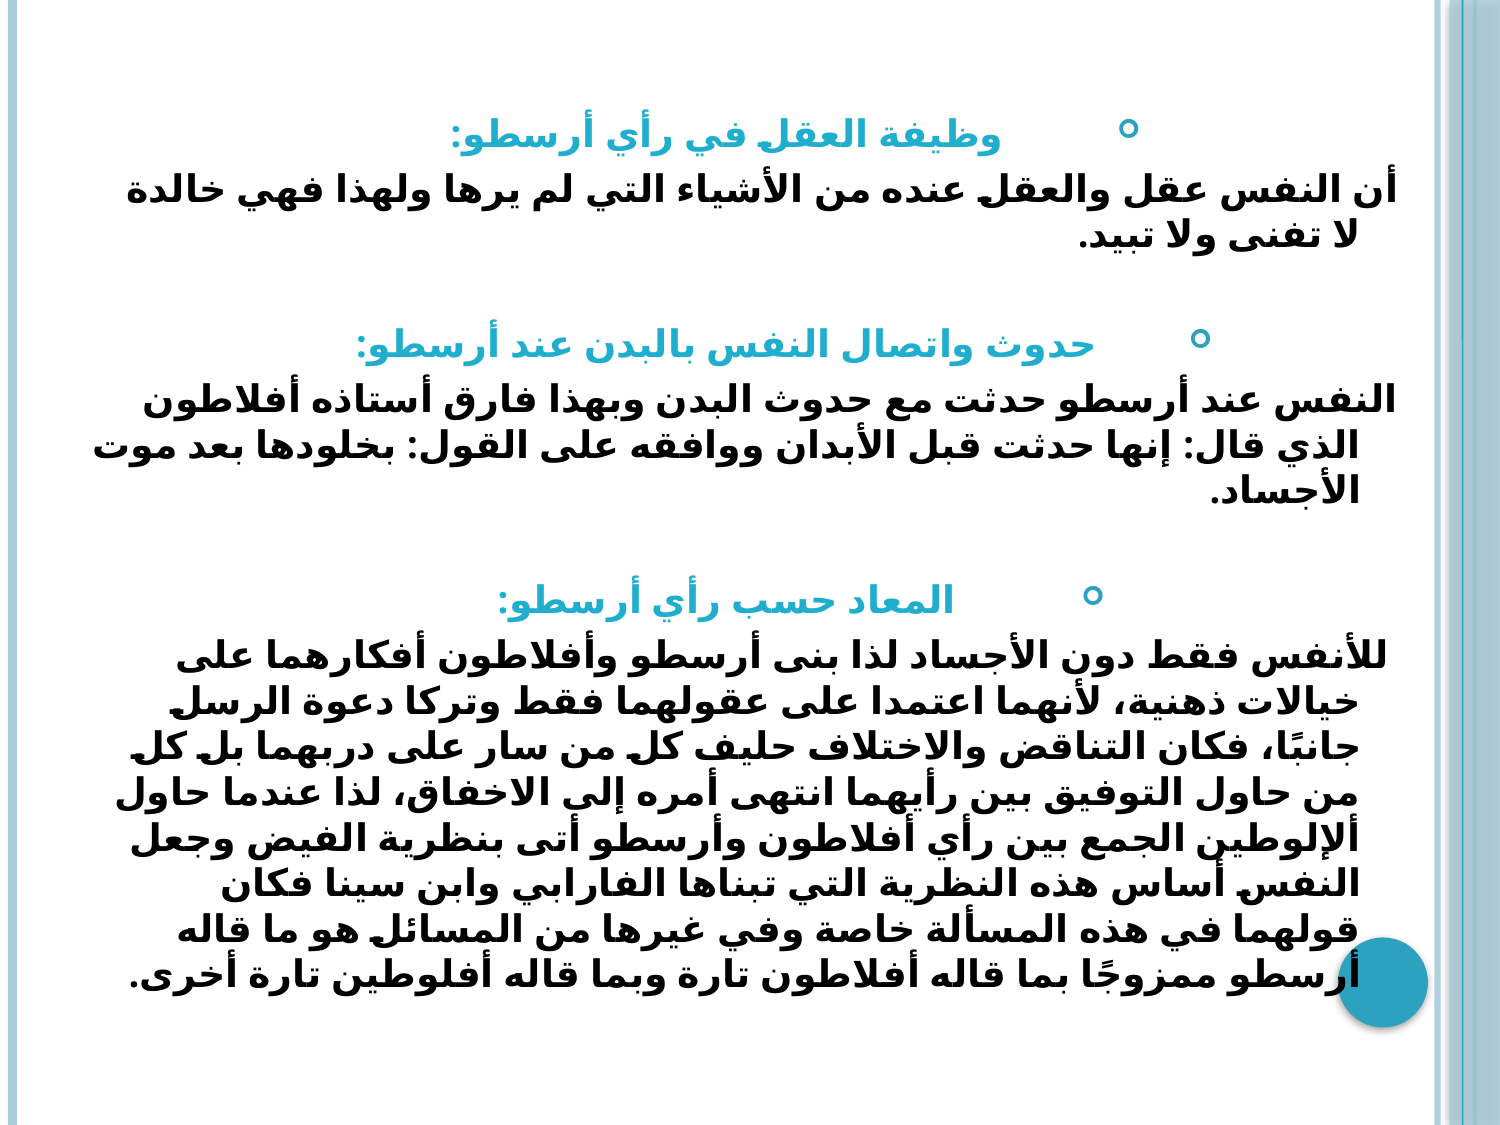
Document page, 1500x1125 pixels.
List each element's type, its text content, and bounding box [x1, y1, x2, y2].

list وظيفة العقل في رأي أرسطو: أن النفس عقل والعقل عنده من الأشياء التي لم يرها ولهذا فهي خالدة لا تفنى ولا تبيد. حدوث واتصال النفس بالبدن عند أرسطو: النفس عند أرسطو حدثت مع حدوث البدن وبهذا فارق أستاذه أفلاطون الذي قال: إنها حدثت قبل الأبدان ووافقه على القول: بخلودها بعد موت الأجساد. المعاد حسب رأي أرسطو: للأنفس فقط دون الأجساد لذا بنى أرسطو وأفلاطون أفكارهما على خيالات ذهنية، لأنهما اعتمدا على عقولهما فقط وتركا دعوة الرسل جانبًا، فكان التناقض والاختلاف حليف كل من سار على دربهما بل كل من حاول التوفيق بين رأيهما انتهى أمره إلى الاخفاق، لذا عندما حاول ألإلوطين الجمع بين رأي أفلاطون وأرسطو أتى بنظرية الفيض وجعل النفس أساس هذه النظرية التي تبناها الفارابي وابن سينا فكان قولهما في هذه المسألة خاصة وفي غيرها من المسائل هو ما قاله أرسطو ممزوجًا بما قاله أفلاطون تارة وبما قاله أفلوطين تارة أخرى. [76, 101, 1414, 1003]
